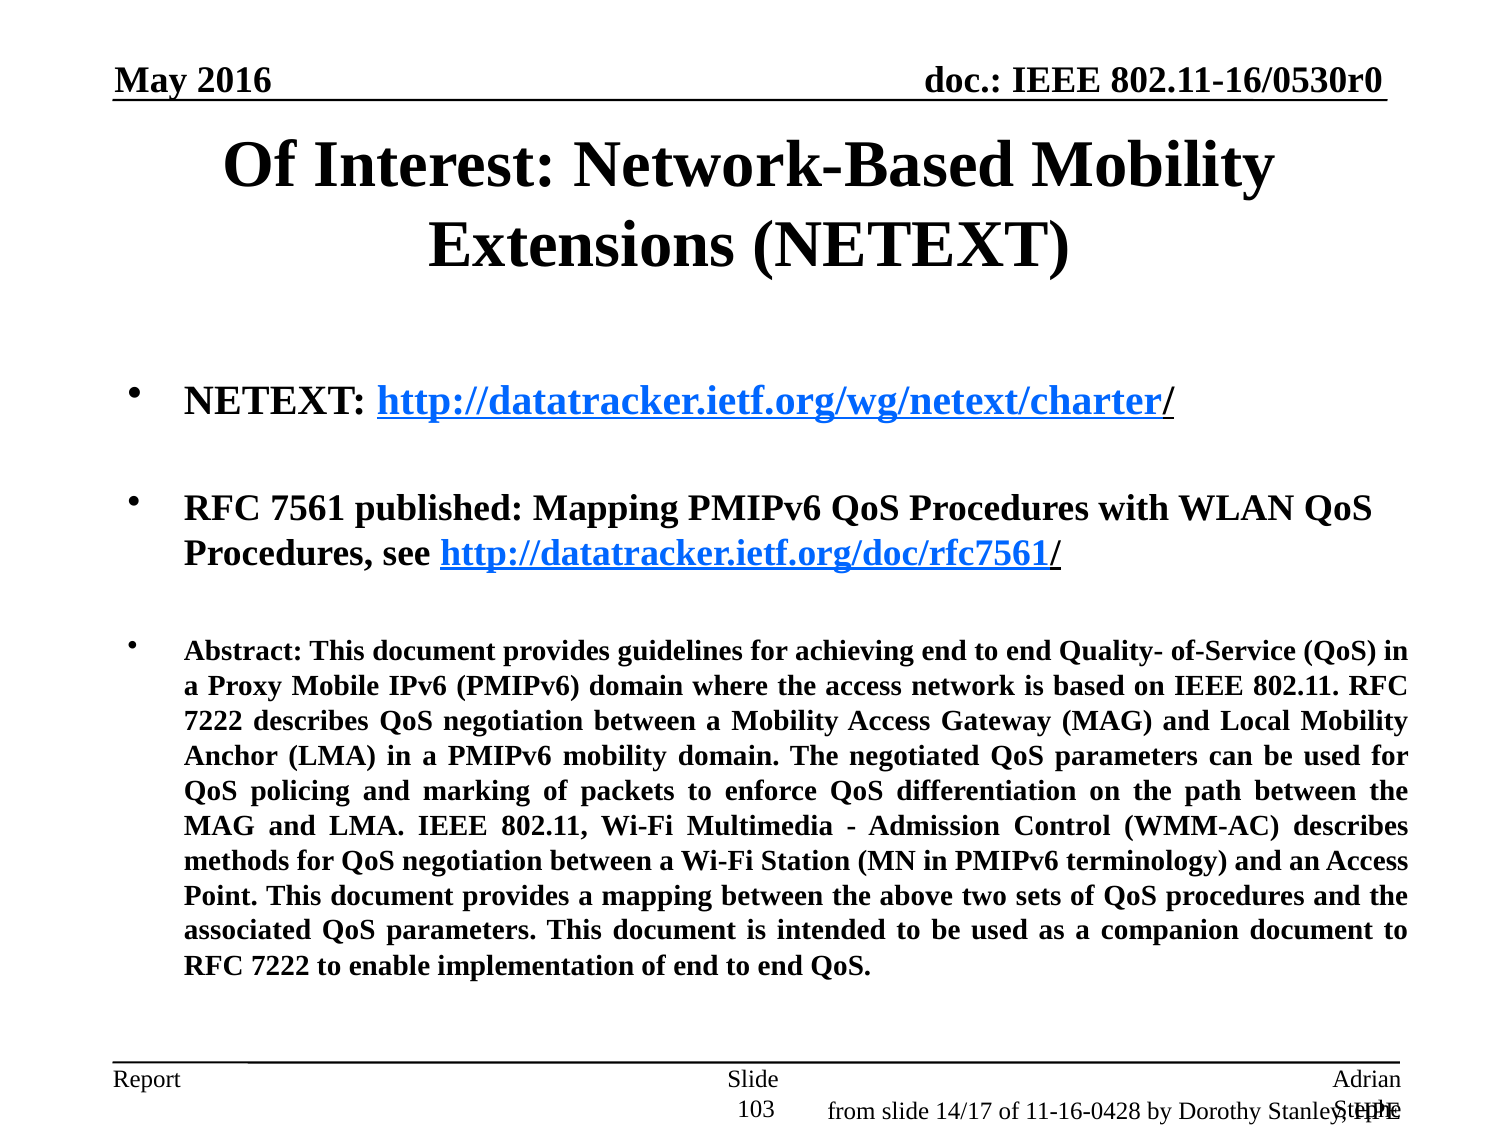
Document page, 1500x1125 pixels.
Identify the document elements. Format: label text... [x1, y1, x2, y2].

slide_number Slide 103 [711, 1061, 801, 1087]
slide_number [114, 54, 374, 101]
title Of Interest: Network-Based Mobility Extensions (NETEXT) [112, 112, 1388, 275]
footer Adrian Stephens, Intel Corporation [1324, 1061, 1402, 1087]
list NETEXT: http://datatracker.ietf.org/wg/netext/charter/ RFC 7561 published: Mapping PMIPv6 QoS Procedures with WLAN QoS Procedures, see http://datatracker.ietf.org/doc/rfc7561/ Abstract: This document provides guidelines for achieving end to end Quality- of-Service (QoS) in a Proxy Mobile IPv6 (PMIPv6) domain where the access network is based on IEEE 802.11. RFC 7222 describes QoS negotiation between a Mobility Access Gateway (MAG) and Local Mobility Anchor (LMA) in a PMIPv6 mobility domain. The negotiated QoS parameters can be used for QoS policing and marking of packets to enforce QoS differentiation on the path between the MAG and LMA. IEEE 802.11, Wi-Fi Multimedia - Admission Control (WMM-AC) describes methods for QoS negotiation between a Wi-Fi Station (MN in PMIPv6 terminology) and an Access Point. This document provides a mapping between the above two sets of QoS procedures and the associated QoS parameters. This document is intended to be used as a companion document to RFC 7222 to enable implementation of end to end QoS. [112, 275, 1425, 1025]
text_box from slide 14/17 of 11-16-0428 by Dorothy Stanley, HPE [343, 1087, 1417, 1125]
